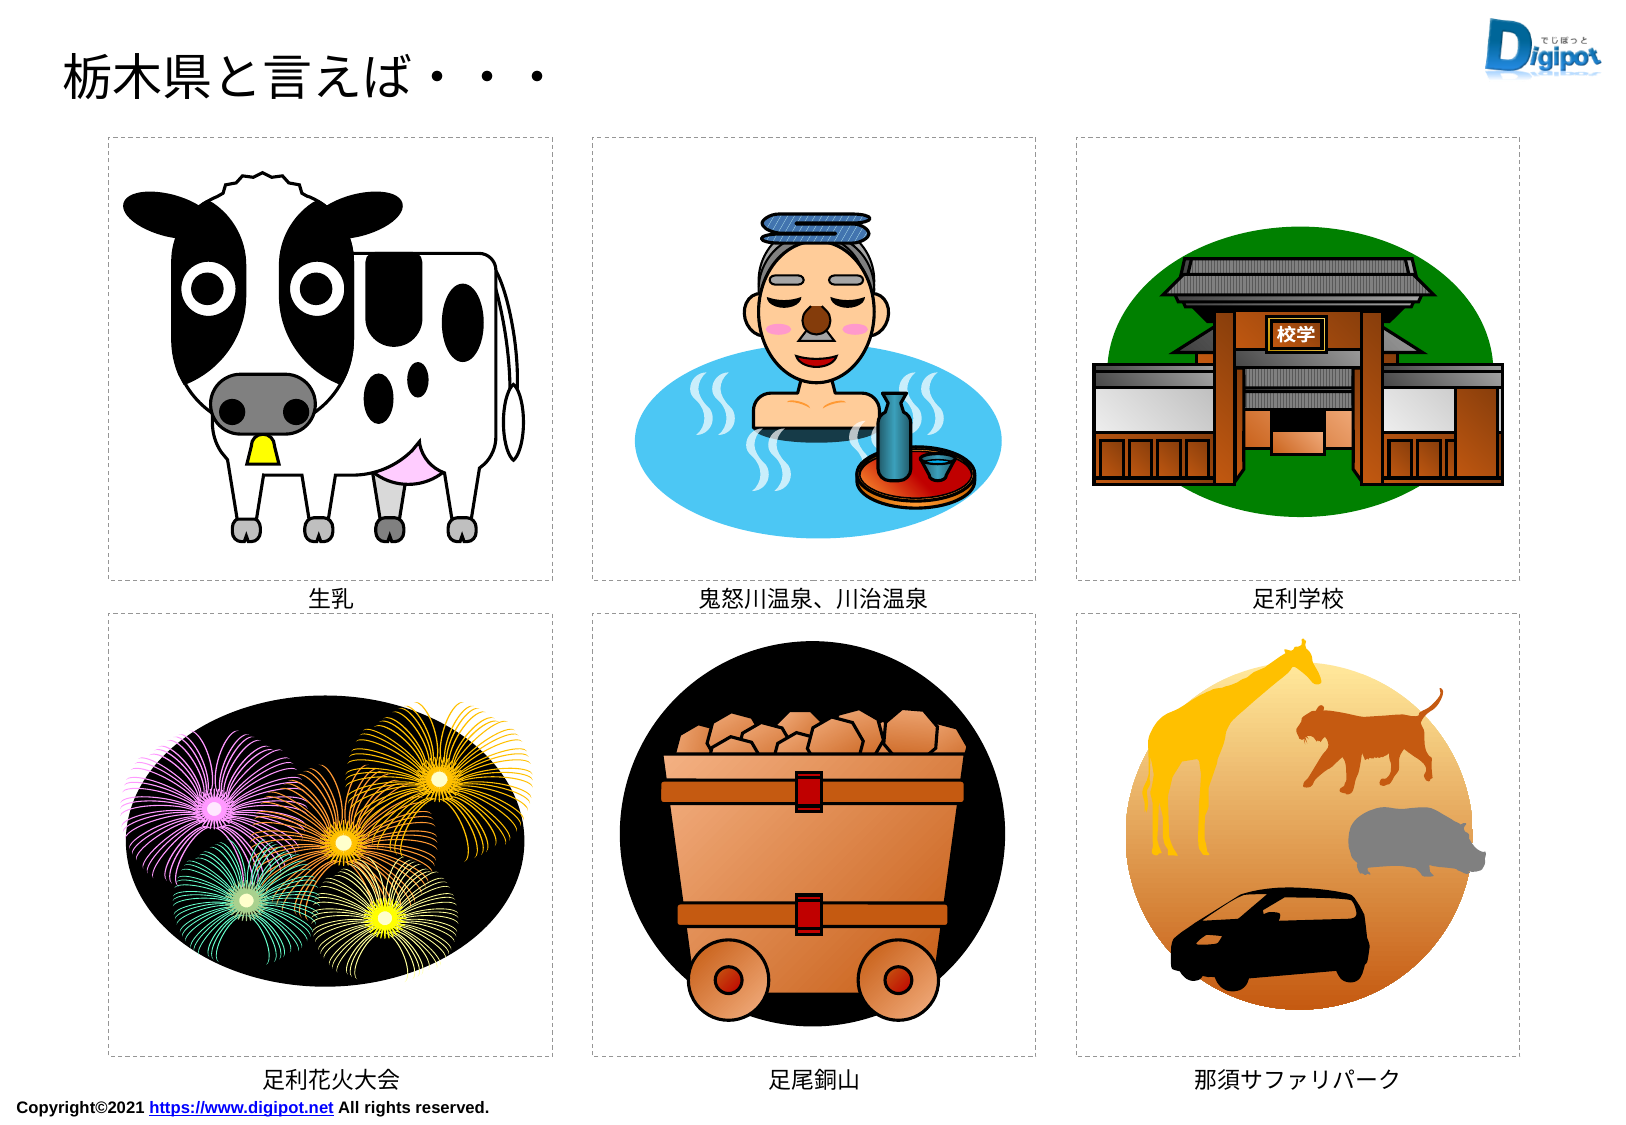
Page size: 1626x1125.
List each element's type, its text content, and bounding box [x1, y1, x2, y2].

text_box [634, 213, 1002, 539]
text_box 鬼怒川温泉、川治温泉 [587, 577, 1041, 620]
text_box 栃木県と言えば・・・ [47, 38, 578, 113]
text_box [1125, 638, 1486, 1010]
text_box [1093, 226, 1503, 518]
text_box 足尾銅山 [587, 1058, 1041, 1101]
text_box 足利学校 [1071, 577, 1525, 620]
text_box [119, 695, 533, 987]
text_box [621, 642, 1004, 1026]
picture [1485, 18, 1602, 82]
text_box 足利花火大会 [104, 1058, 558, 1101]
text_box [123, 172, 524, 542]
text_box 生乳 [104, 577, 558, 620]
text_box 那須サファリパーク [1071, 1058, 1525, 1101]
